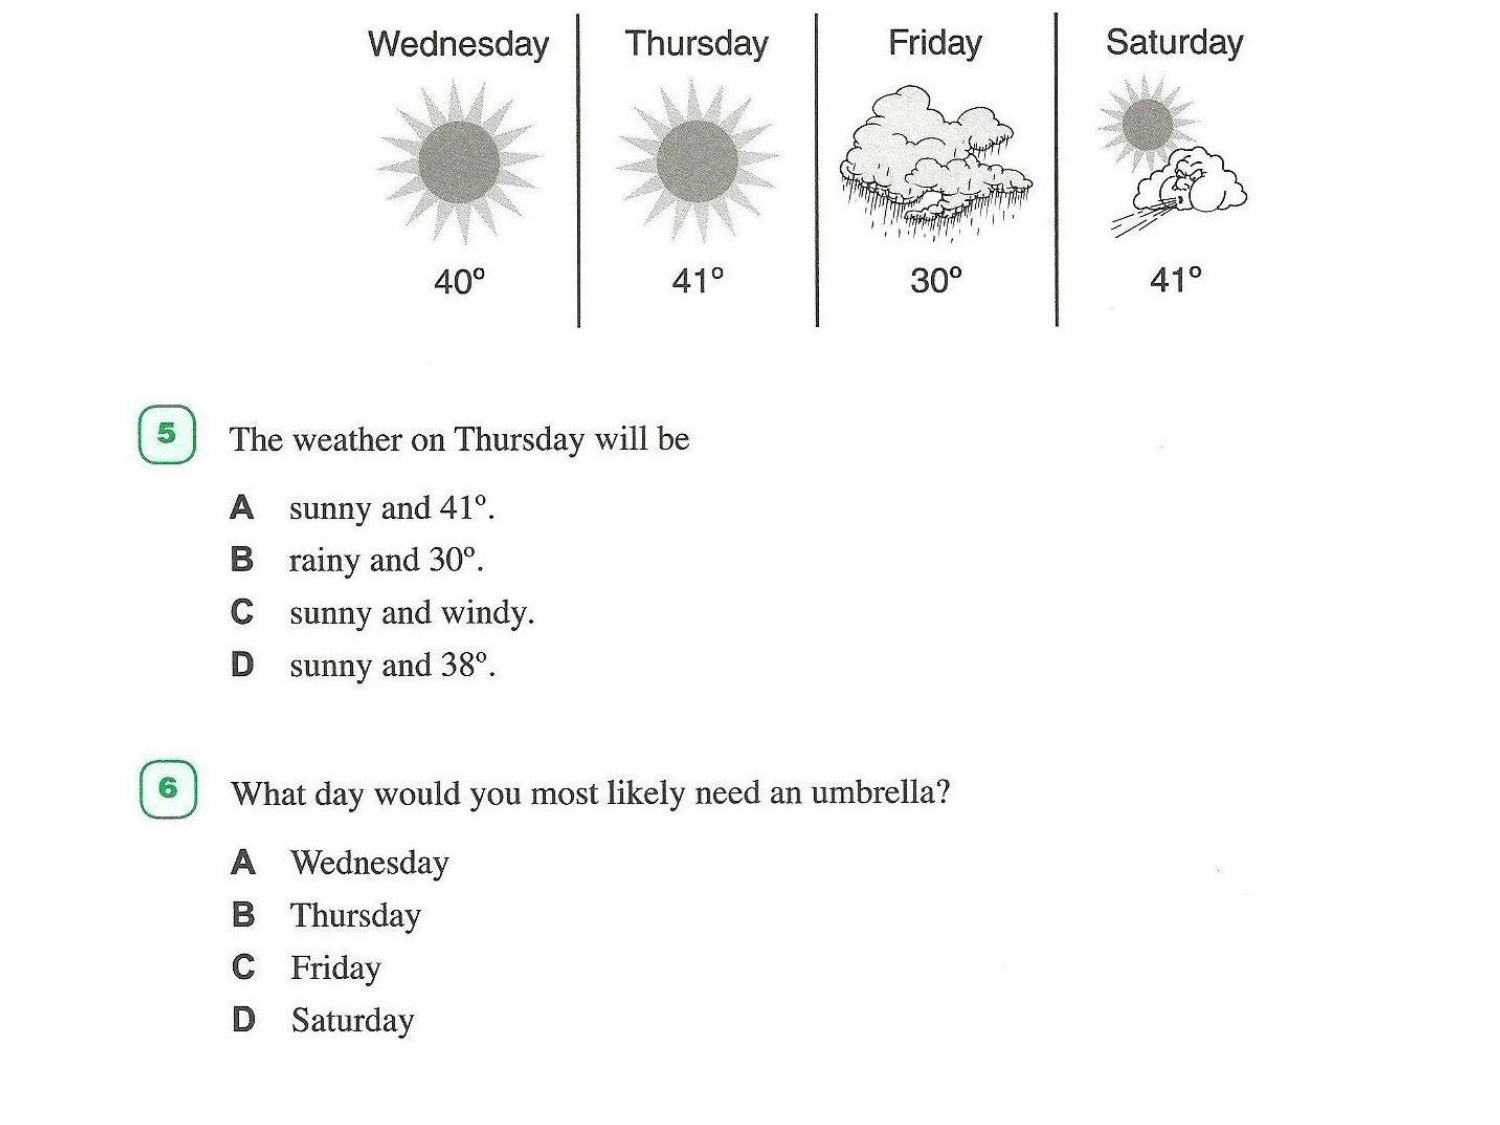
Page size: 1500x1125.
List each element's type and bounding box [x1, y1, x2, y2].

list [124, 0, 1288, 1066]
